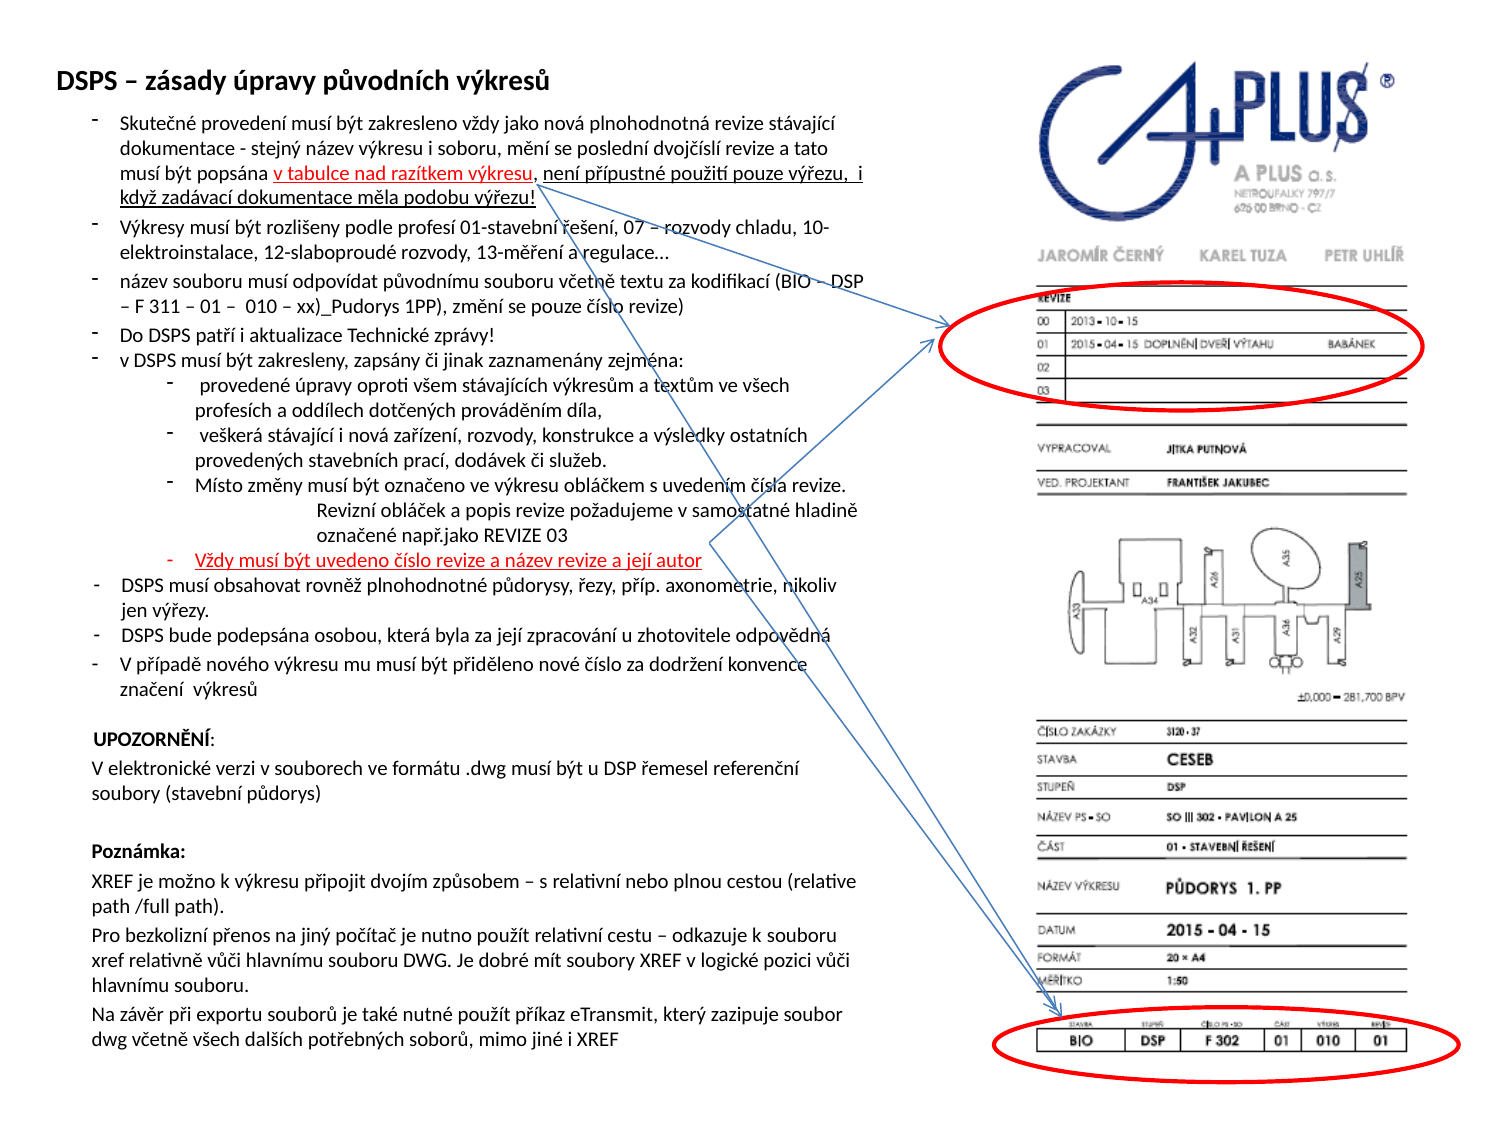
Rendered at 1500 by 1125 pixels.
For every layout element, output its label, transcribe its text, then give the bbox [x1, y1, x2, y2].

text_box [536, 184, 951, 327]
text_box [537, 184, 1063, 1019]
picture [1018, 57, 1423, 1058]
title DSPS – zásady úpravy původních výkresů [41, 42, 1317, 114]
text_box [991, 1028, 1015, 1063]
subtitle Skutečné provedení musí být zakresleno vždy jako nová plnohodnotná revize stávající dokumentace - stejný název výkresu i soboru, mění se poslední dvojčíslí revize a tato musí být popsána v tabulce nad razítkem výkresu, není přípustné použití pouze výřezu, i když zadávací dokumentace měla podobu výřezu! Výkresy musí být rozlišeny podle profesí 01-stavební řešení, 07 – rozvody chladu, 10-elektroinstalace, 12-slaboproudé rozvody, 13-měření a regulace… název souboru musí odpovídat původnímu souboru včetně textu za kodifikací (BIO – DSP – F 311 – 01 – 010 – xx)_Pudorys 1PP), změní se pouze číslo revize) Do DSPS patří i aktualizace Technické zprávy! v DSPS musí být zakresleny, zapsány či jinak zaznamenány zejména: provedené úpravy oproti všem stávajících výkresům a textům ve všech profesích a oddílech dotčených prováděním díla, veškerá stávající i nová zařízení, rozvody, konstrukce a výsledky ostatních provedených stavebních prací, dodávek či služeb. Místo změny musí být označeno ve výkresu obláčkem s uvedením čísla revize. Revizní obláček a popis revize požadujeme v samostatné hladině označené např.jako REVIZE 03 Vždy musí být uvedeno číslo revize a název revize a její autor DSPS musí obsahovat rovněž plnohodnotné půdorysy, řezy, příp. axonometrie, nikoliv jen výřezy. DSPS bude podepsána osobou, která byla za její zpracování u zhotovitele odpovědná V případě nového výkresu mu musí být přiděleno nové číslo za dodržení konvence značení výkresů UPOZORNĚNÍ: V elektronické verzi v souborech ve formátu .dwg musí být u DSP řemesel referenční soubory (stavební půdorys) Poznámka: XREF je možno k výkresu připojit dvojím způsobem – s relativní nebo plnou cestou (relative path /full path). Pro bezkolizní přenos na jiný počítač je nutno použít relativní cestu – odkazuje k souboru xref relativně vůči hlavnímu souboru DWG. Je dobré mít soubory XREF v logické pozici vůči hlavnímu souboru. Na závěr při exportu souborů je také nutné použít příkaz eTransmit, který zazipuje soubor dwg včetně všech dalších potřebných soborů, mimo jiné i XREF [76, 101, 880, 1058]
text_box [1026, 1023, 1461, 1085]
